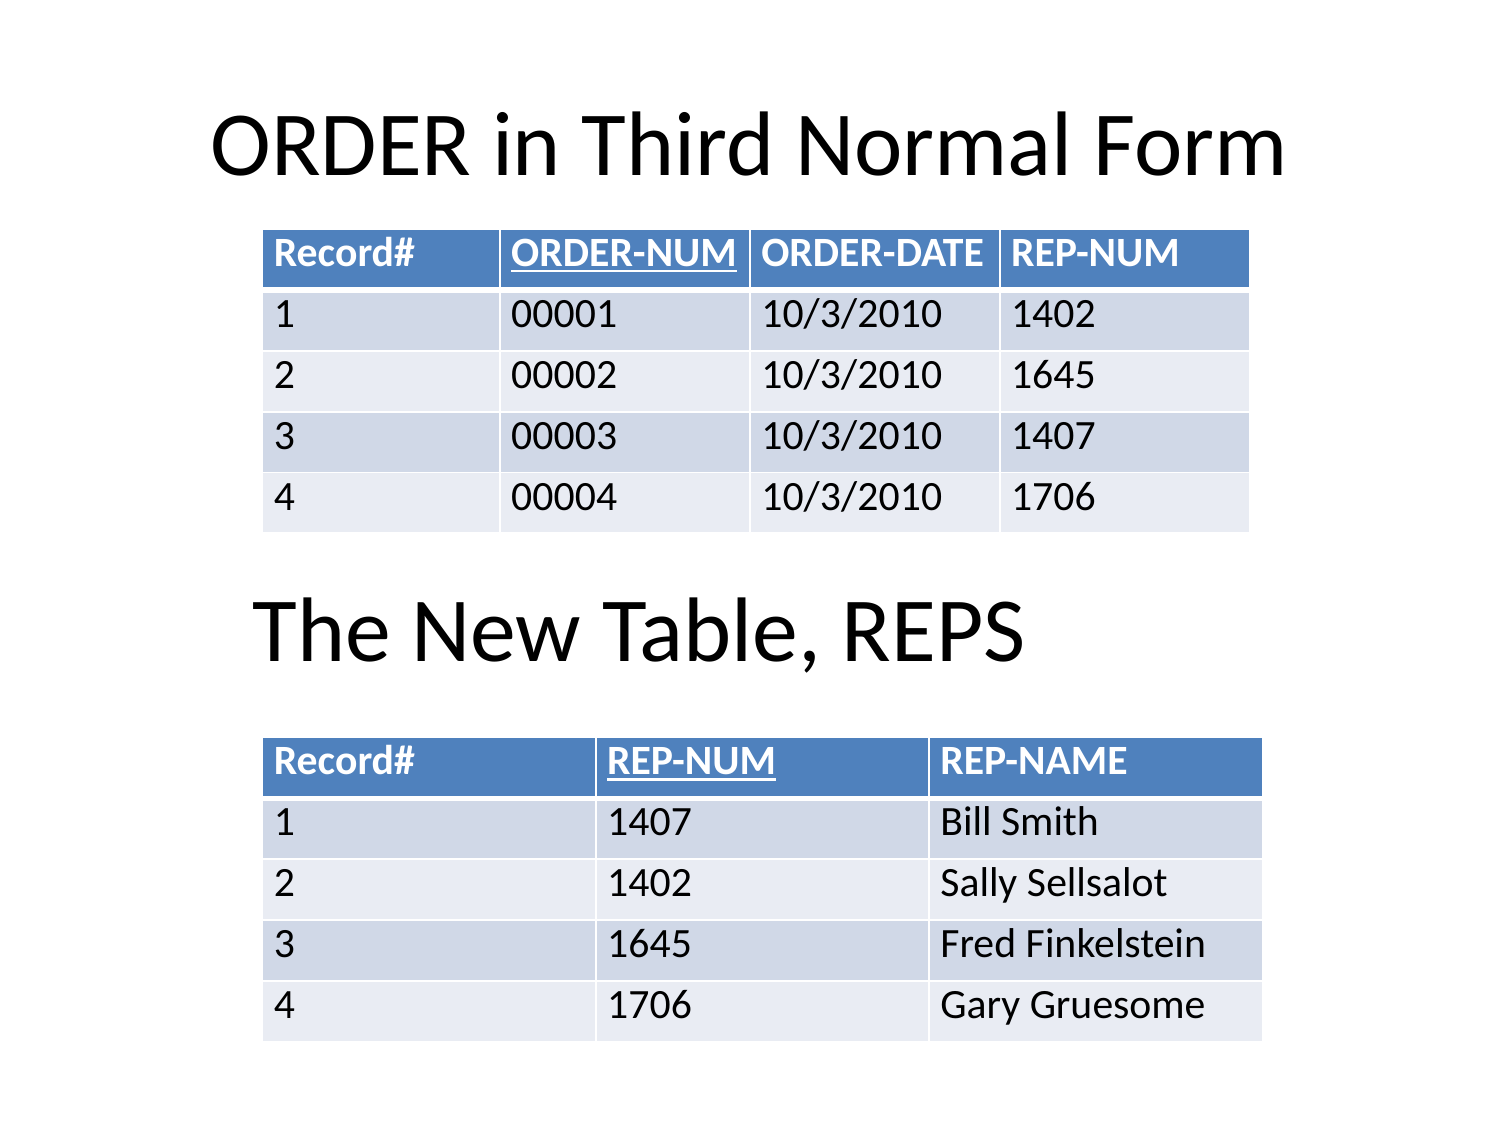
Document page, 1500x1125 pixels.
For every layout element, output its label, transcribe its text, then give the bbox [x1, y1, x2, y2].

table_cell 00004 [501, 473, 749, 532]
table_cell 4 [263, 473, 499, 532]
table_cell 1706 [1001, 473, 1249, 532]
table_cell 00002 [501, 352, 749, 411]
table_cell 10/3/2010 [751, 293, 999, 350]
table_cell 3 [263, 921, 595, 980]
table_cell 10/3/2010 [751, 473, 999, 532]
table_cell 1 [263, 801, 595, 858]
table_cell 10/3/2010 [751, 413, 999, 472]
table_cell 2 [263, 352, 499, 411]
table_cell Gary Gruesome [930, 982, 1262, 1041]
table_cell 1706 [597, 982, 928, 1041]
table_header ORDER-NUM [501, 230, 749, 287]
table_cell 1402 [597, 860, 928, 919]
table_cell 1402 [1001, 293, 1249, 350]
table_cell Bill Smith [930, 801, 1262, 858]
table_cell Sally Sellsalot [930, 860, 1262, 919]
table_cell 1 [263, 293, 499, 350]
table_cell 2 [263, 860, 595, 919]
table_cell 1407 [597, 801, 928, 858]
table_cell 00001 [501, 293, 749, 350]
table_header REP-NAME [930, 738, 1262, 796]
text_box The New Table, REPS [237, 562, 1250, 688]
table_cell 10/3/2010 [751, 352, 999, 411]
table_cell 00003 [501, 413, 749, 472]
table_cell 1645 [1001, 352, 1249, 411]
table_header Record# [263, 230, 499, 287]
table_header Record# [263, 738, 595, 796]
table_cell 1645 [597, 921, 928, 980]
title ORDER in Third Normal Form [75, 45, 1425, 233]
table_header REP-NUM [1001, 230, 1249, 287]
table_cell 4 [263, 982, 595, 1041]
table_header ORDER-DATE [751, 230, 999, 287]
table_header REP-NUM [597, 738, 928, 796]
table_cell 3 [263, 413, 499, 472]
table_cell Fred Finkelstein [930, 921, 1262, 980]
table_cell 1407 [1001, 413, 1249, 472]
